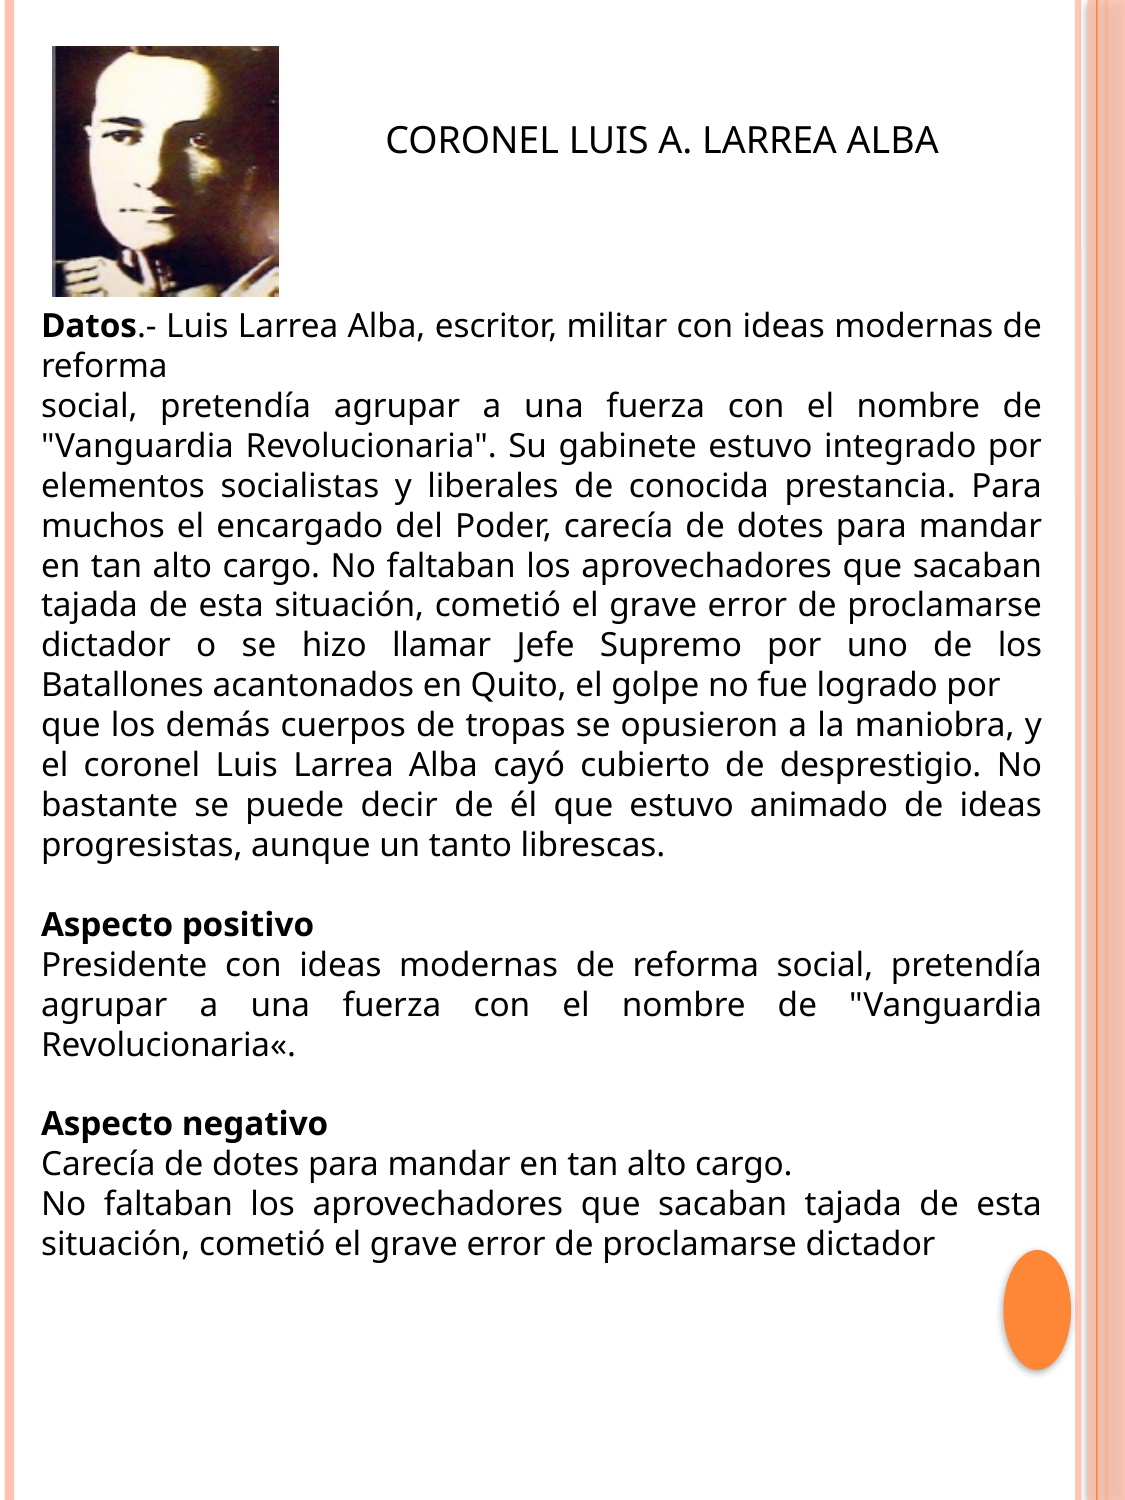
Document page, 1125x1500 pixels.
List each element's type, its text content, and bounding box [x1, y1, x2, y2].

text_box CORONEL LUIS A. LARREA ALBA [370, 108, 965, 169]
picture [52, 46, 280, 298]
text_box Datos.- Luis Larrea Alba, escritor, militar con ideas modernas de reforma social, pretendía agrupar a una fuerza con el nombre de "Vanguardia Revolucionaria". Su gabinete estuvo integrado por elementos socialistas y liberales de conocida prestancia. Para muchos el encargado del Poder, carecía de dotes para mandar en tan alto cargo. No faltaban los aprovechadores que sacaban tajada de esta situación, cometió el grave error de proclamarse dictador o se hizo llamar Jefe Supremo por uno de los Batallones acantonados en Quito, el golpe no fue logrado por que los demás cuerpos de tropas se opusieron a la maniobra, y el coronel Luis Larrea Alba cayó cubierto de desprestigio. No bastante se puede decir de él que estuvo animado de ideas progresistas, aunque un tanto librescas. Aspecto positivo Presidente con ideas modernas de reforma social, pretendía agrupar a una fuerza con el nombre de "Vanguardia Revolucionaria«. Aspecto negativo Carecía de dotes para mandar en tan alto cargo. No faltaban los aprovechadores que sacaban tajada de esta situación, cometió el grave error de proclamarse dictador [26, 296, 1059, 1310]
